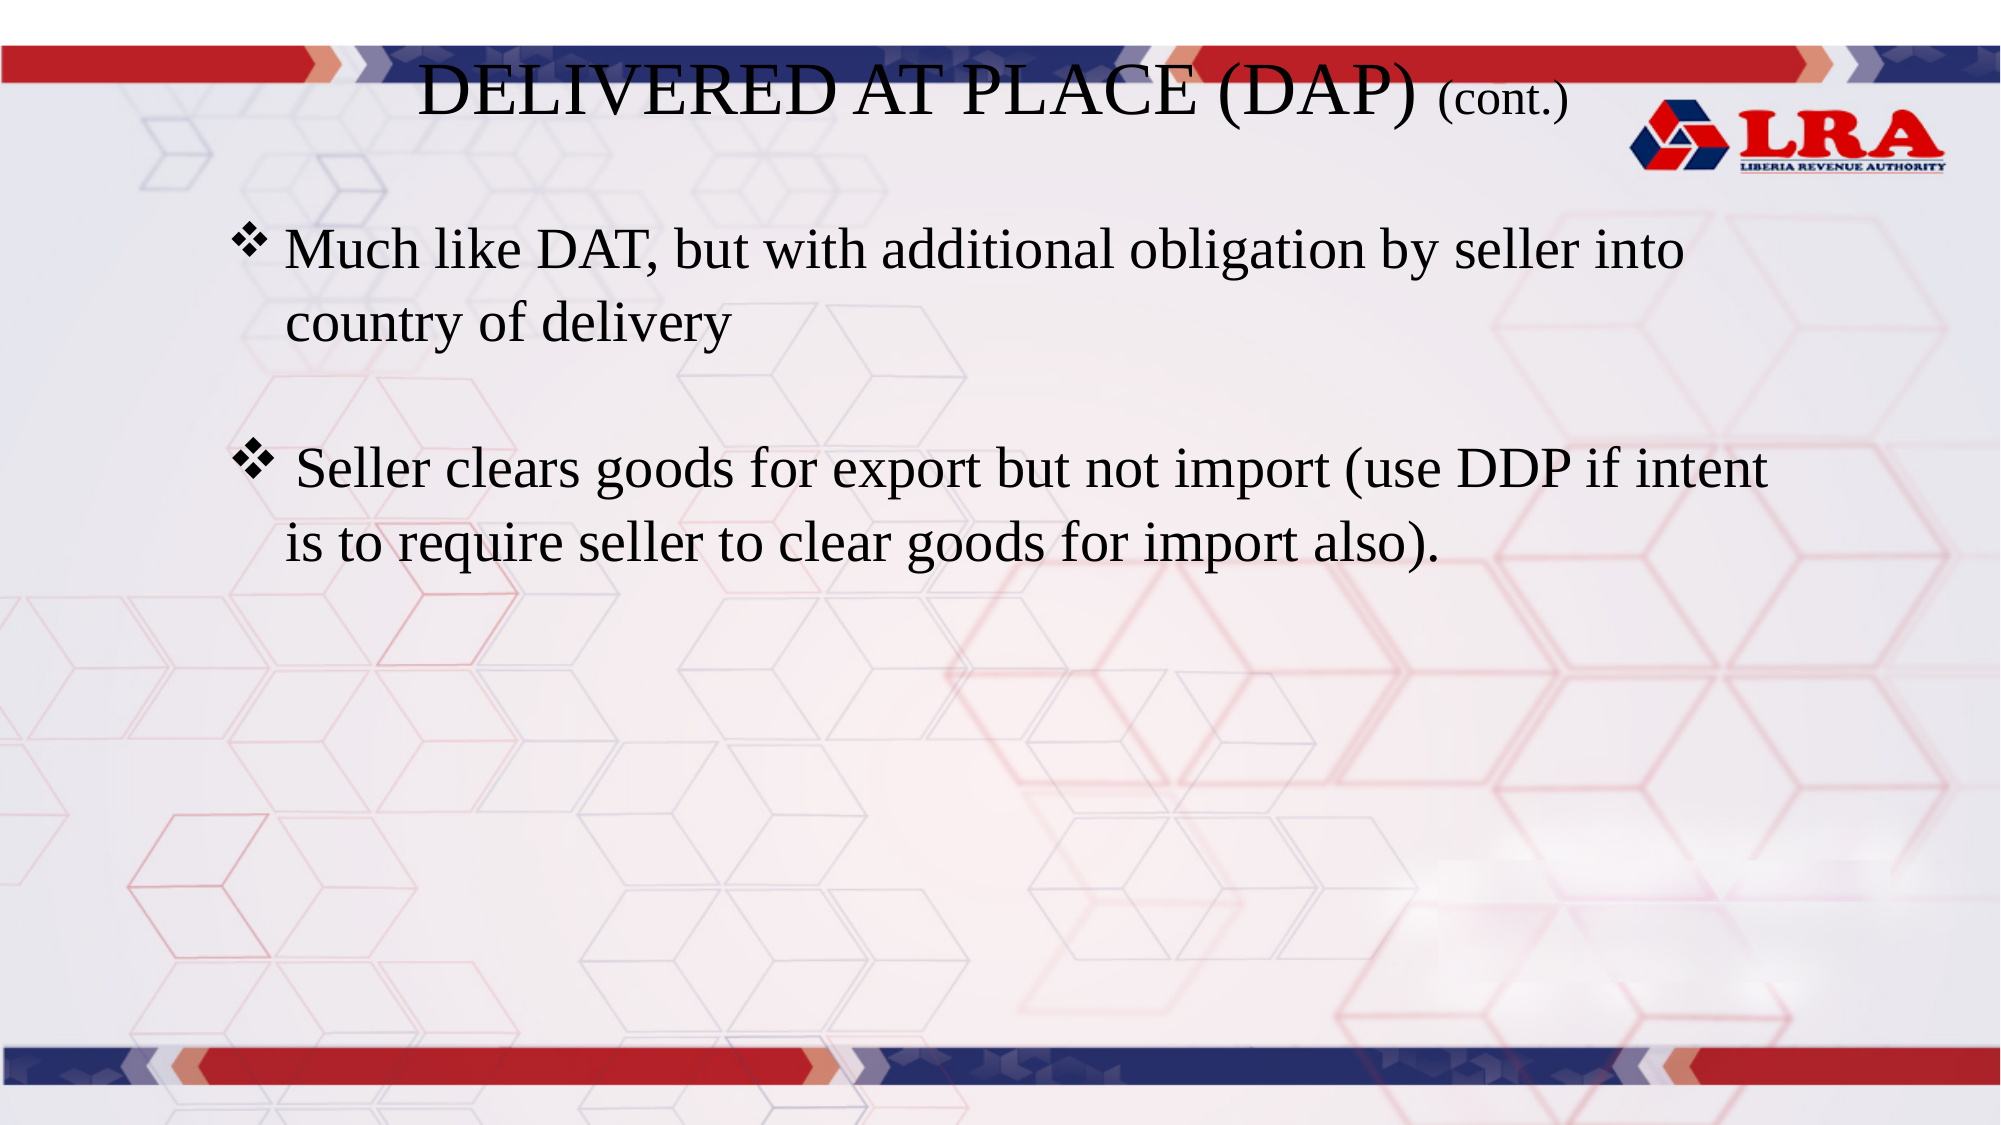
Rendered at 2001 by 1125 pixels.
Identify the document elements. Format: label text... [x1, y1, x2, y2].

picture [0, 0, 2001, 1125]
list Much like DAT, but with additional obligation by seller into country of delivery Seller clears goods for export but not import (use DDP if intent is to require seller to clear goods for import also). [137, 210, 1863, 1058]
title DELIVERED AT PLACE (DAP) (cont.) [137, 59, 1863, 210]
